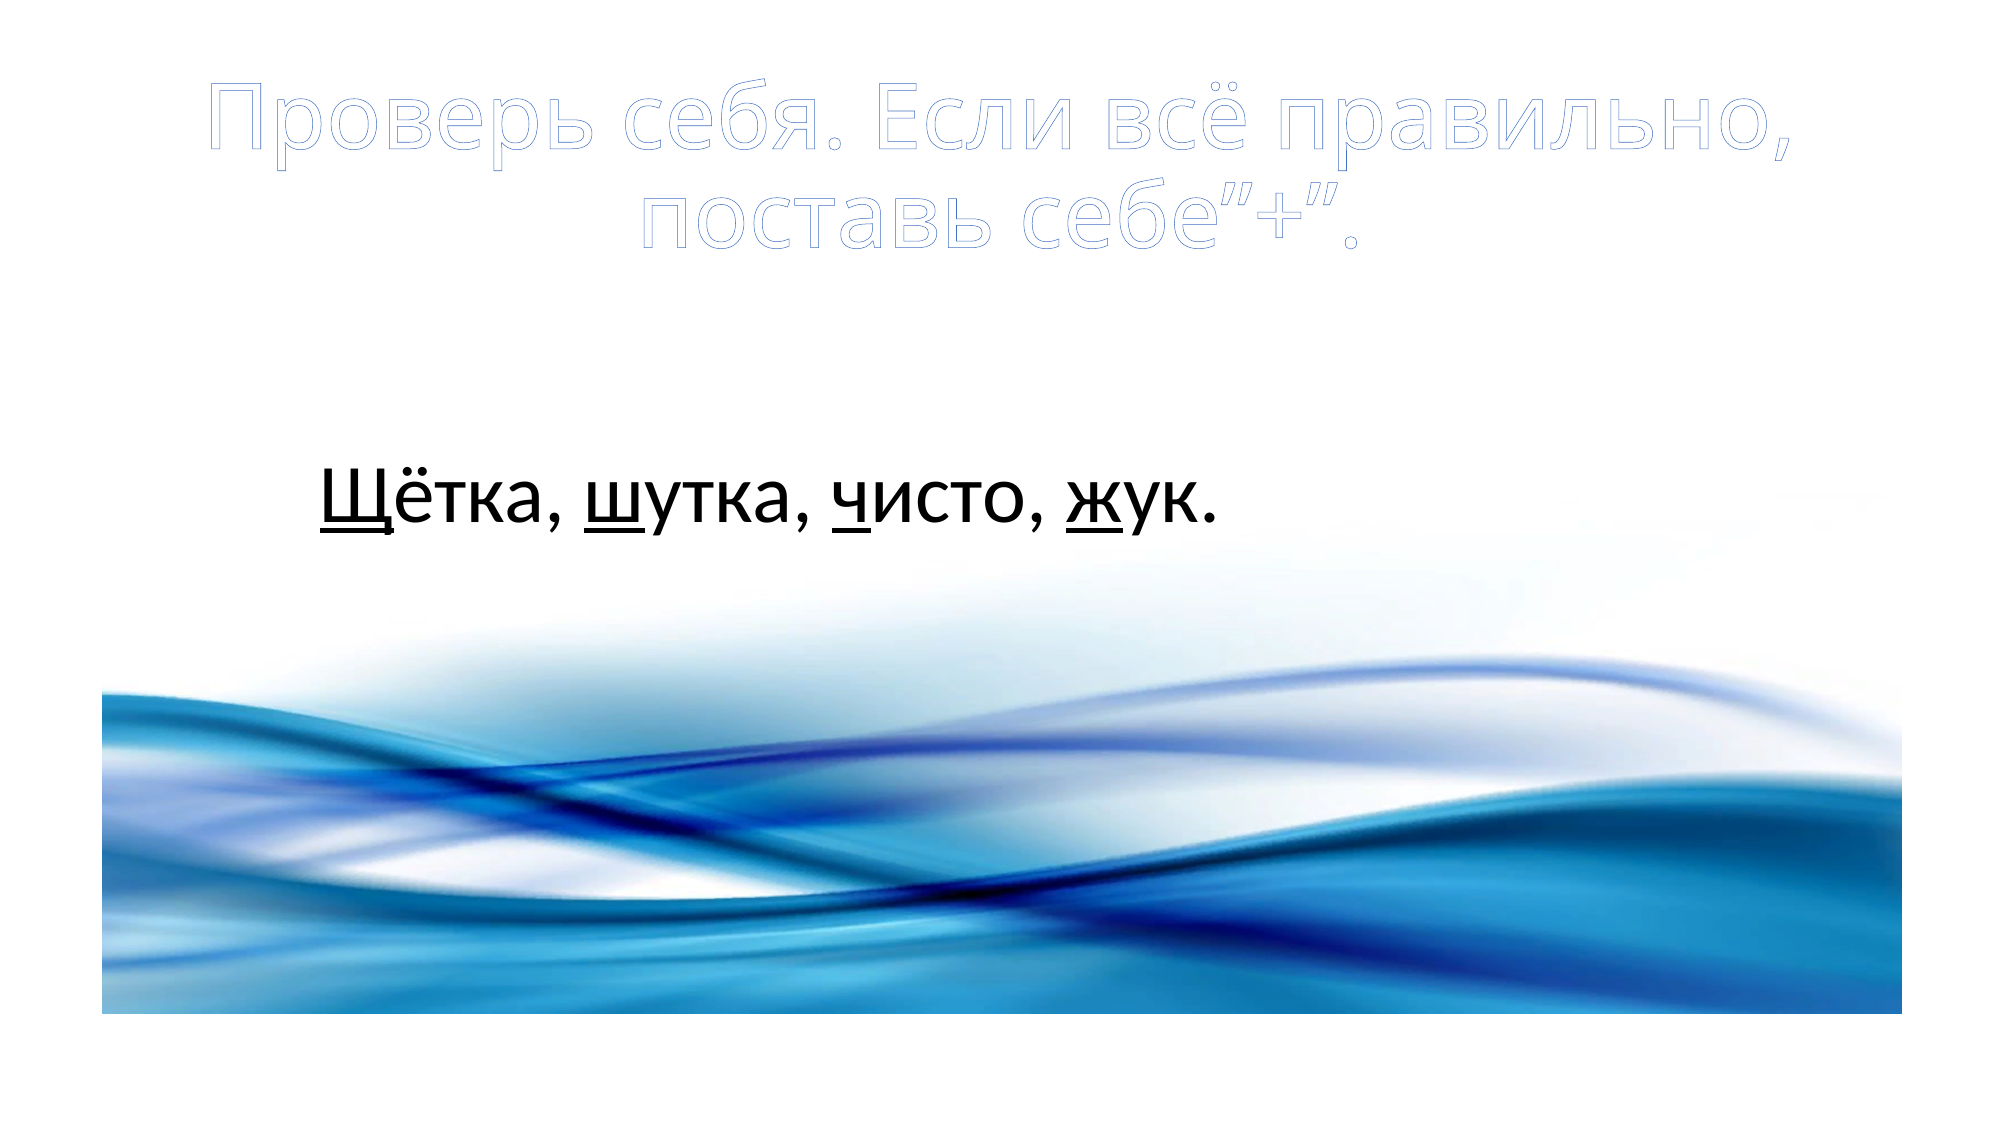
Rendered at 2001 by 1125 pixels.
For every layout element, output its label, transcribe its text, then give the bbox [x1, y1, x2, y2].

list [102, 299, 1902, 1014]
title Проверь себя. Если всё правильно, поставь себе”+”. [137, 59, 1863, 278]
